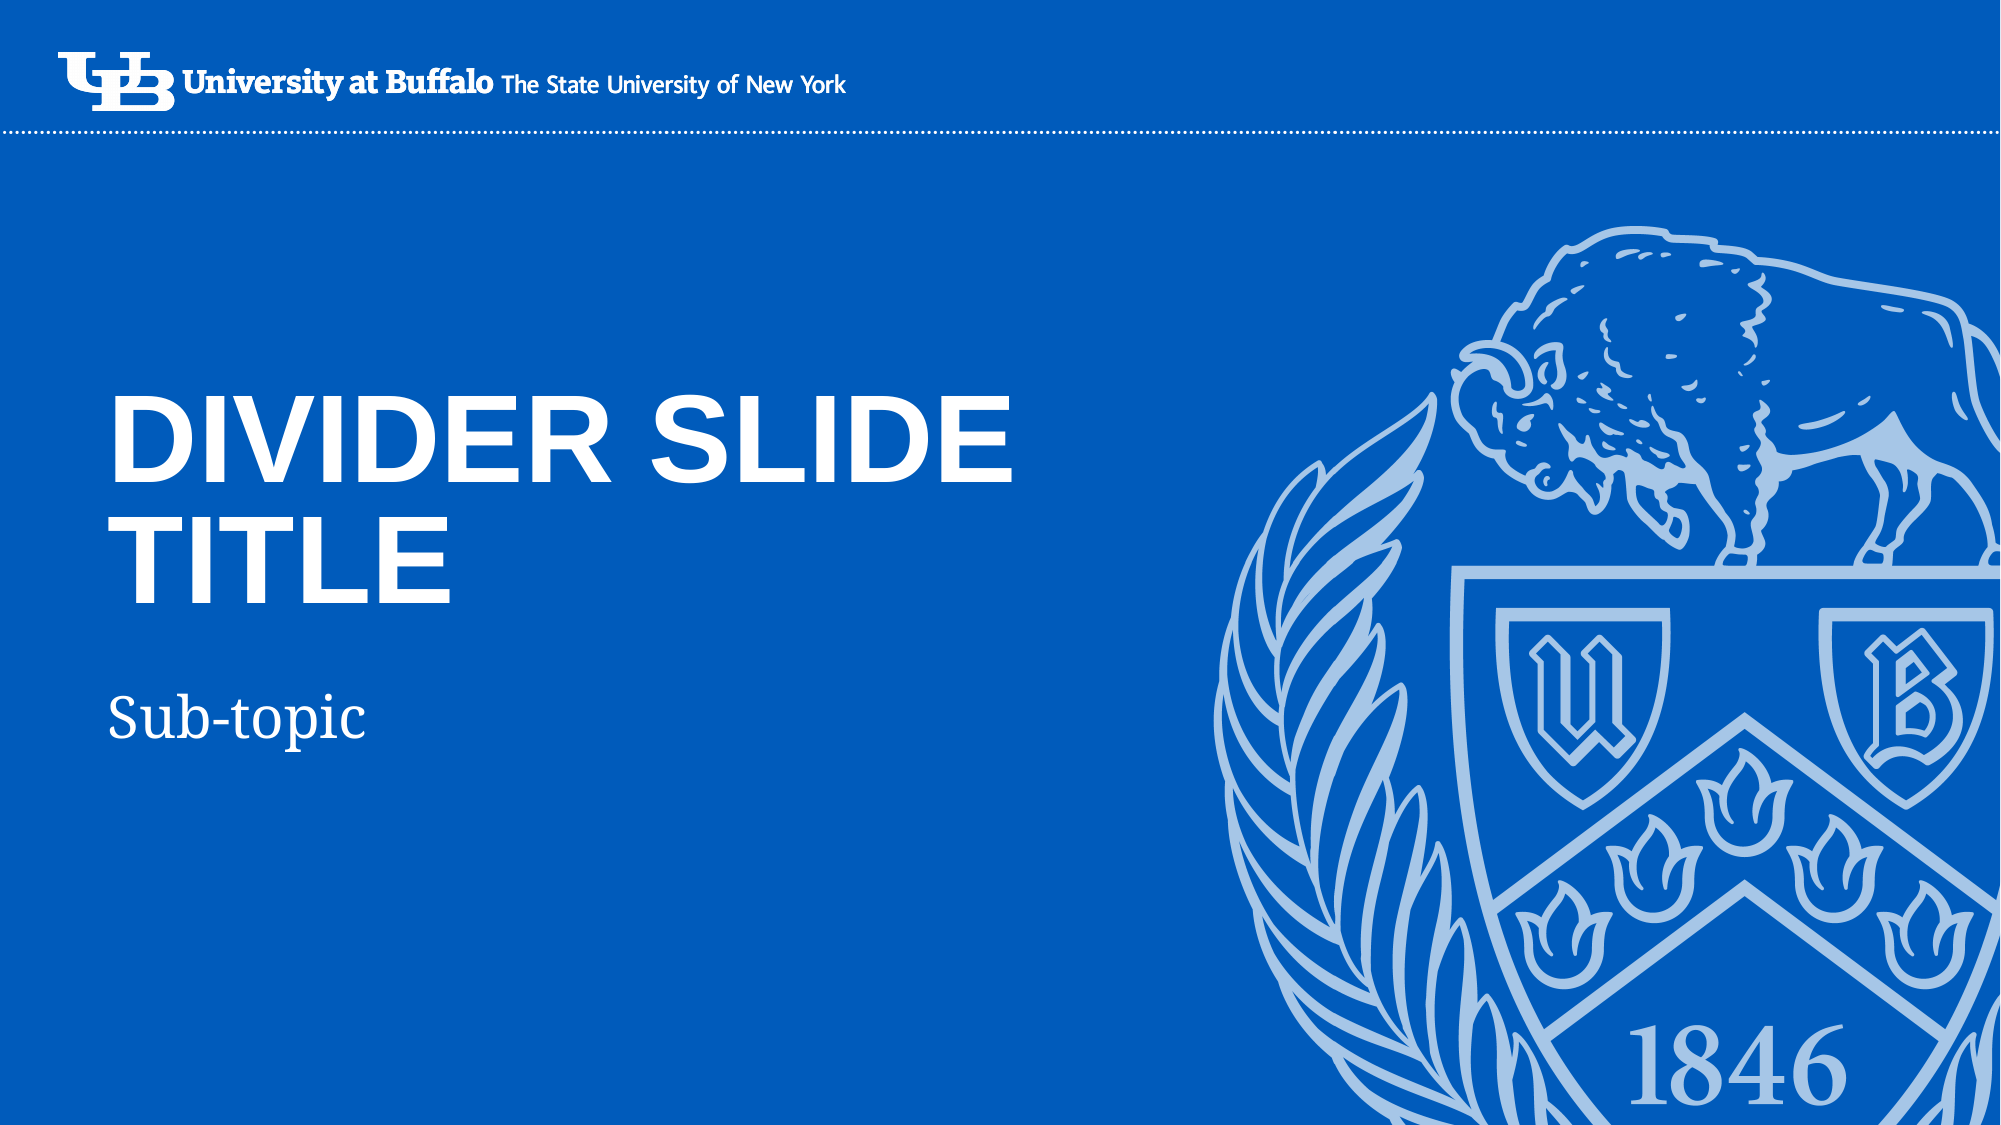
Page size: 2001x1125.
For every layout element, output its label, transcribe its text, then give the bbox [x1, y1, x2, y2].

picture [0, 0, 2001, 1125]
title Divider Slide Title [108, 244, 1197, 637]
subtitle Sub-topic [108, 651, 1197, 1015]
